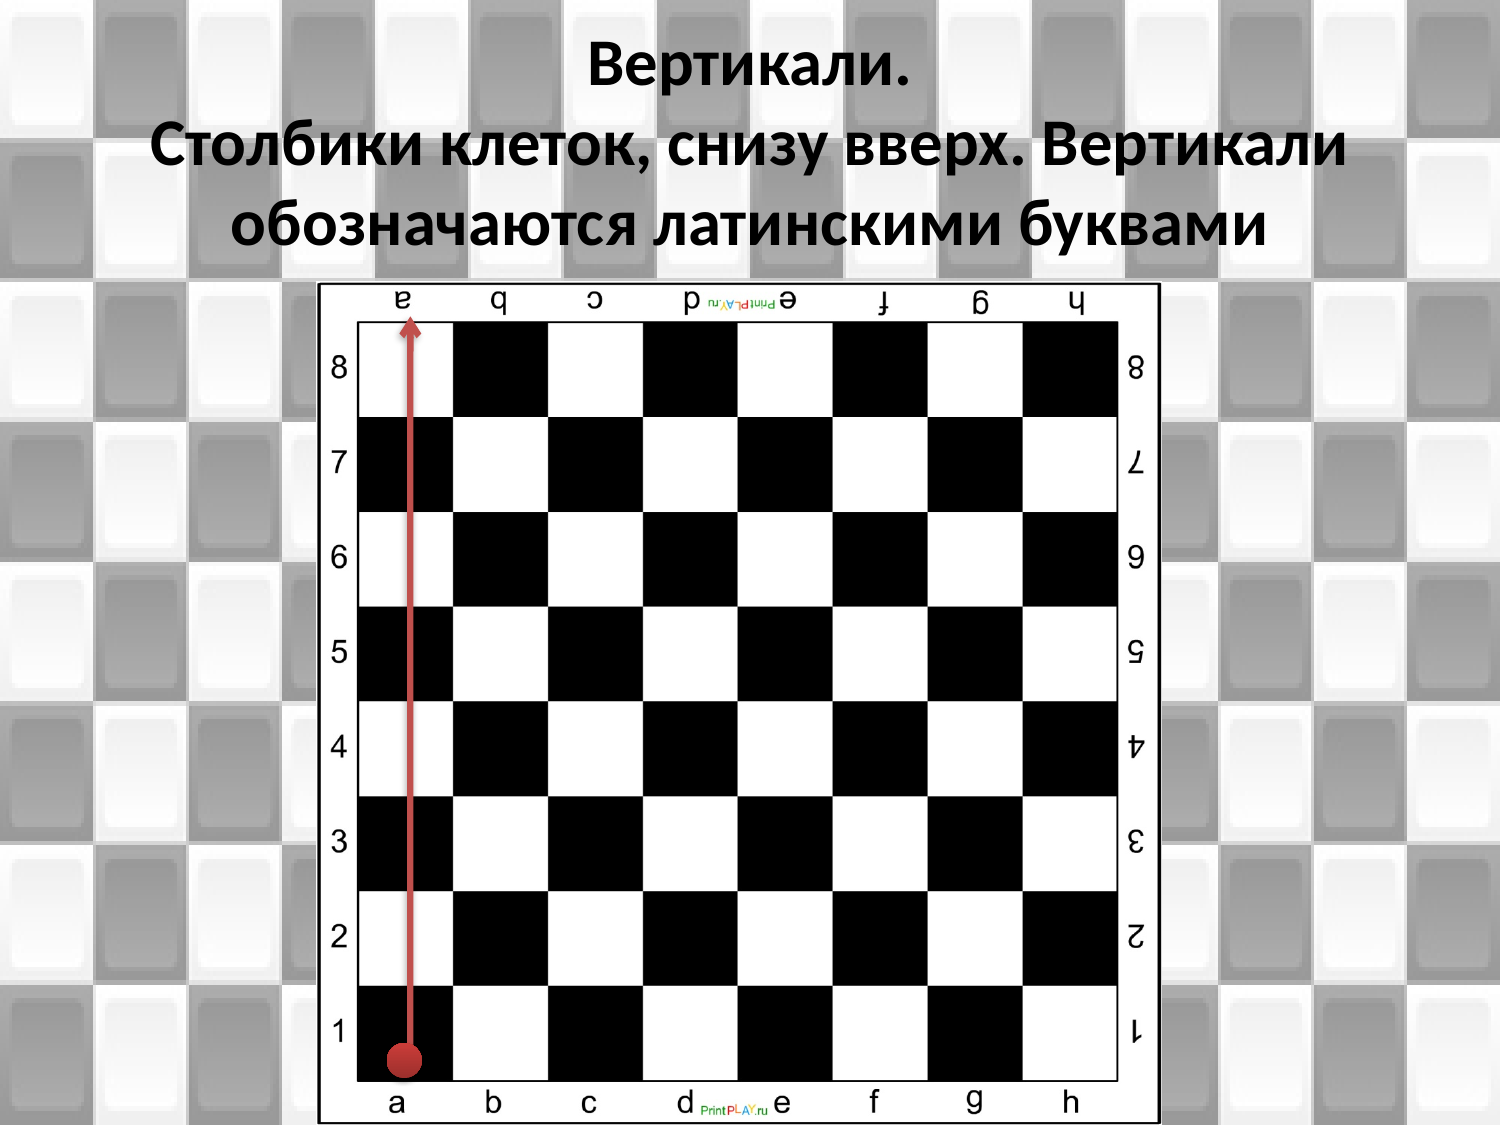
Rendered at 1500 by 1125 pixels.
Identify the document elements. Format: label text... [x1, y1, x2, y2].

picture [316, 280, 1162, 1125]
title Вертикали. Столбики клеток, снизу вверх. Вертикали обозначаются латинскими буквами [75, 45, 1425, 233]
